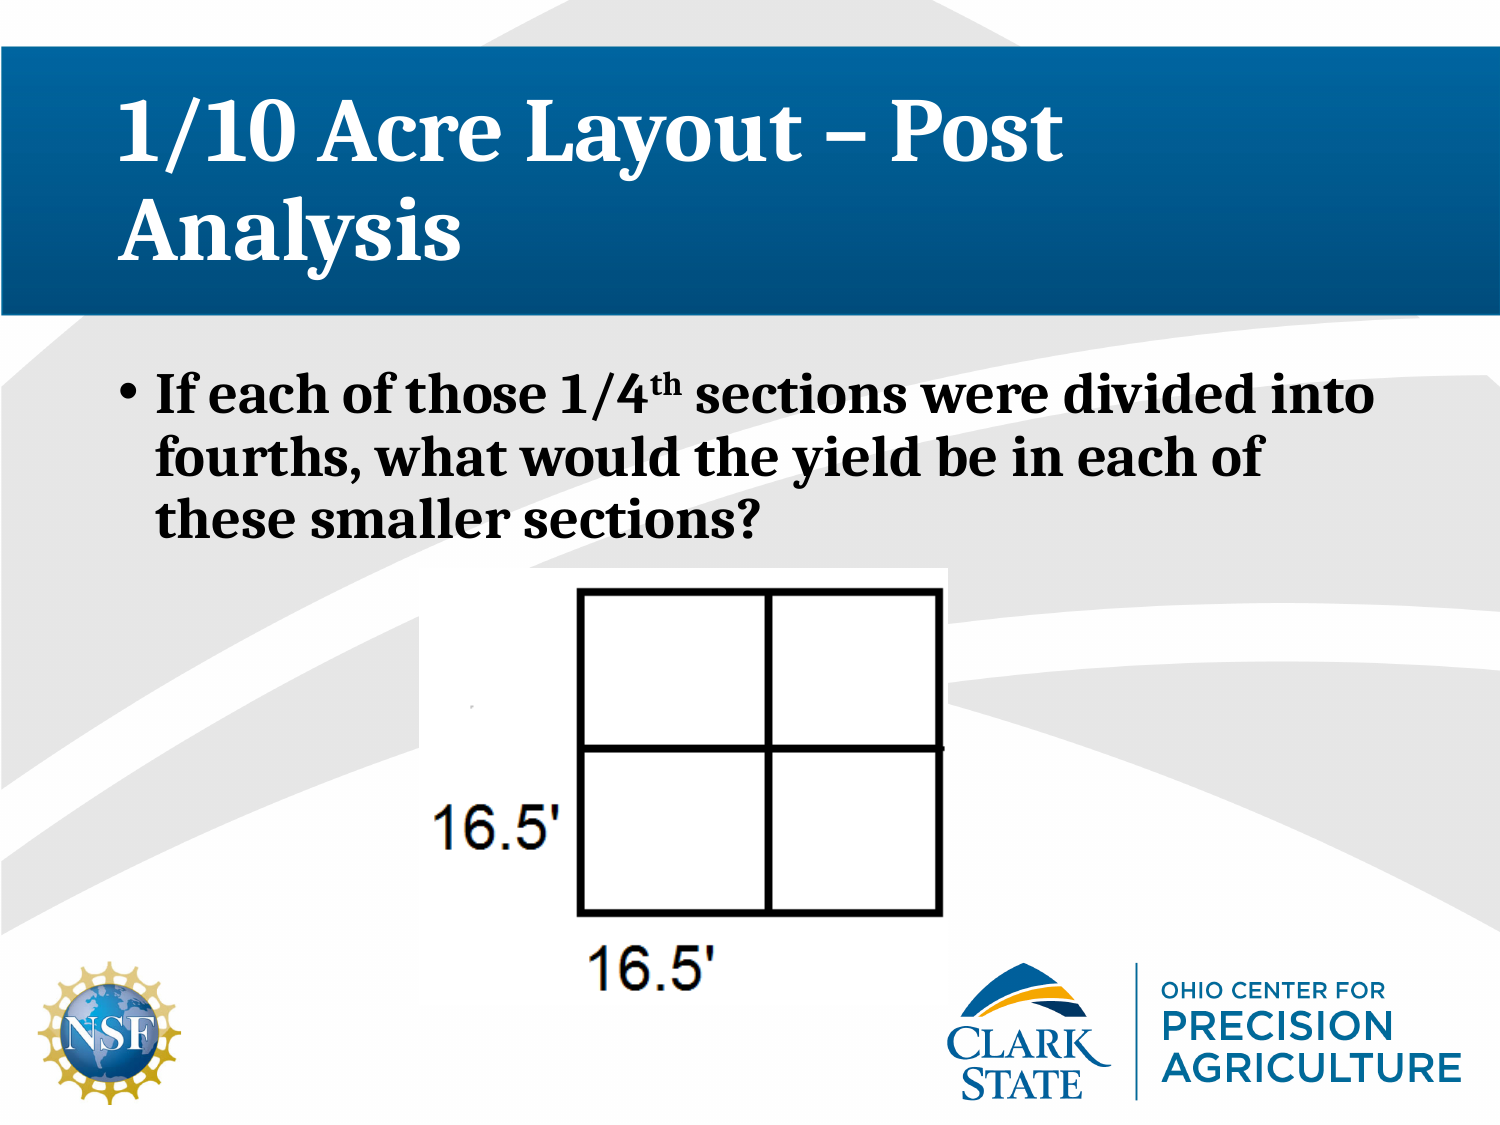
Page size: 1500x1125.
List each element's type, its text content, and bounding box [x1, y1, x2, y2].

picture [4, 49, 1500, 313]
picture [0, 0, 1500, 1125]
list If each of those 1/4th sections were divided into fourths, what would the yield be in each of these smaller sections? [103, 355, 1397, 897]
title 1/10 Acre Layout – Post Analysis [103, 50, 1397, 313]
